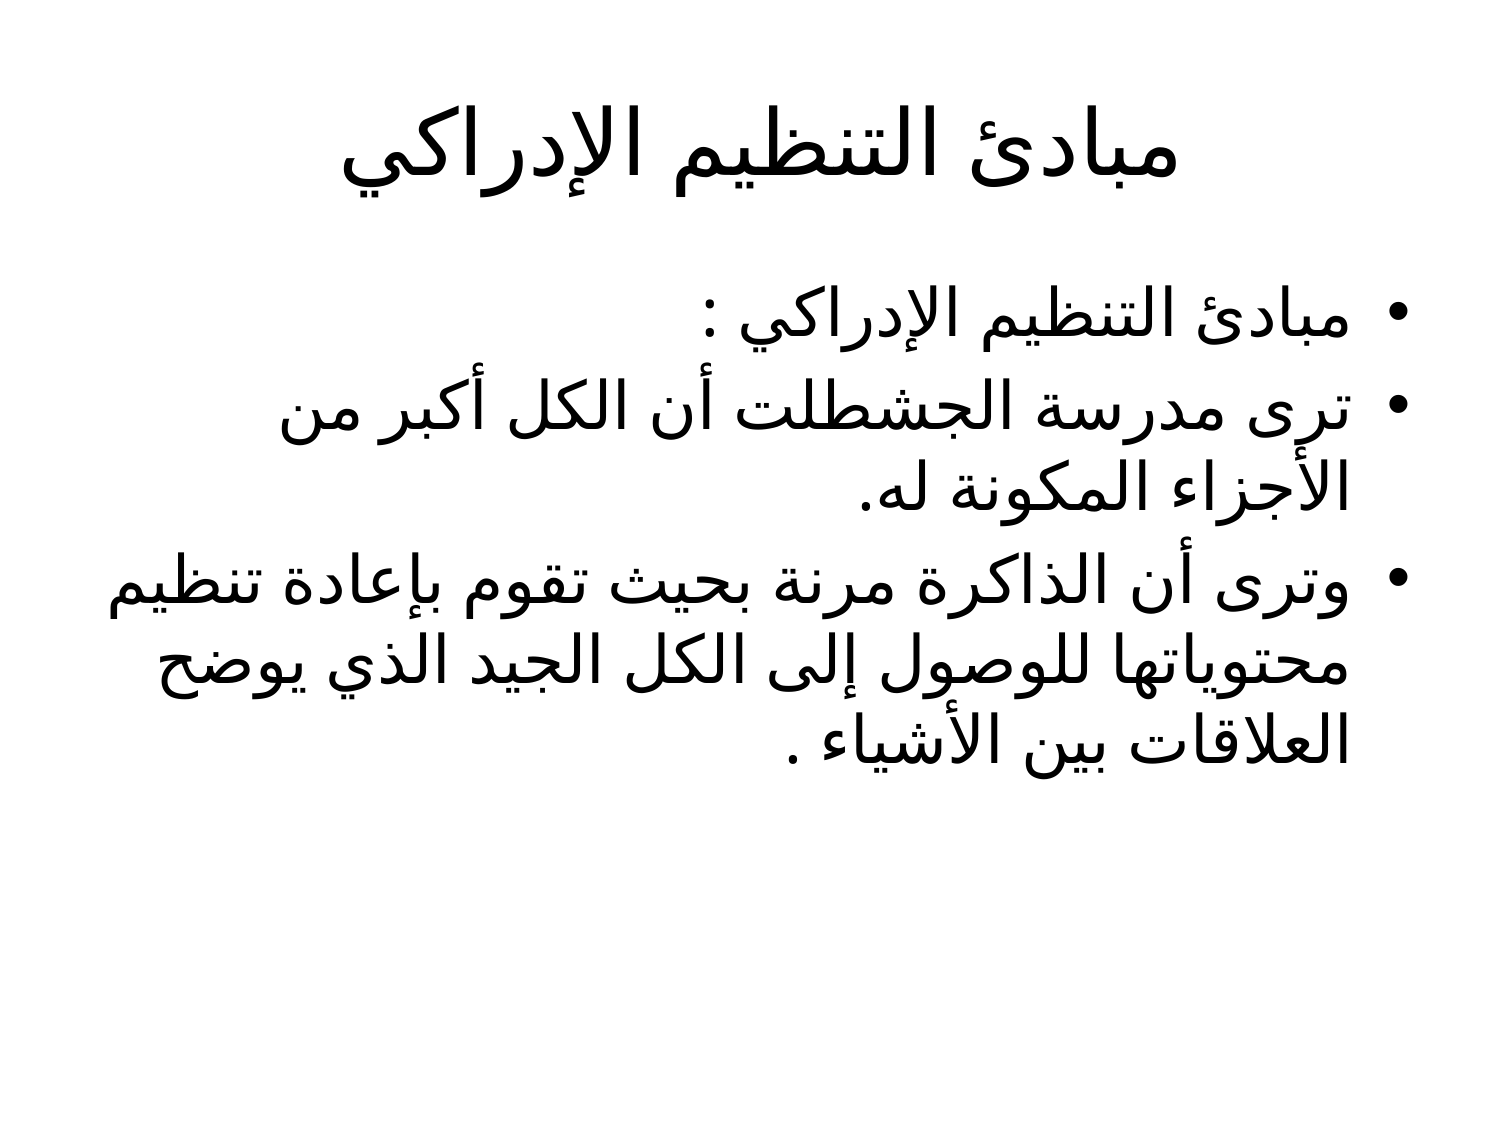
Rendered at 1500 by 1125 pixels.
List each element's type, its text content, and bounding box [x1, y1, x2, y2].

title مبادئ التنظيم الإدراكي [75, 45, 1425, 233]
list مبادئ التنظيم الإدراكي : ترى مدرسة الجشطلت أن الكل أكبر من الأجزاء المكونة له. وترى أن الذاكرة مرنة بحيث تقوم بإعادة تنظيم محتوياتها للوصول إلى الكل الجيد الذي يوضح العلاقات بين الأشياء . [75, 262, 1425, 1005]
